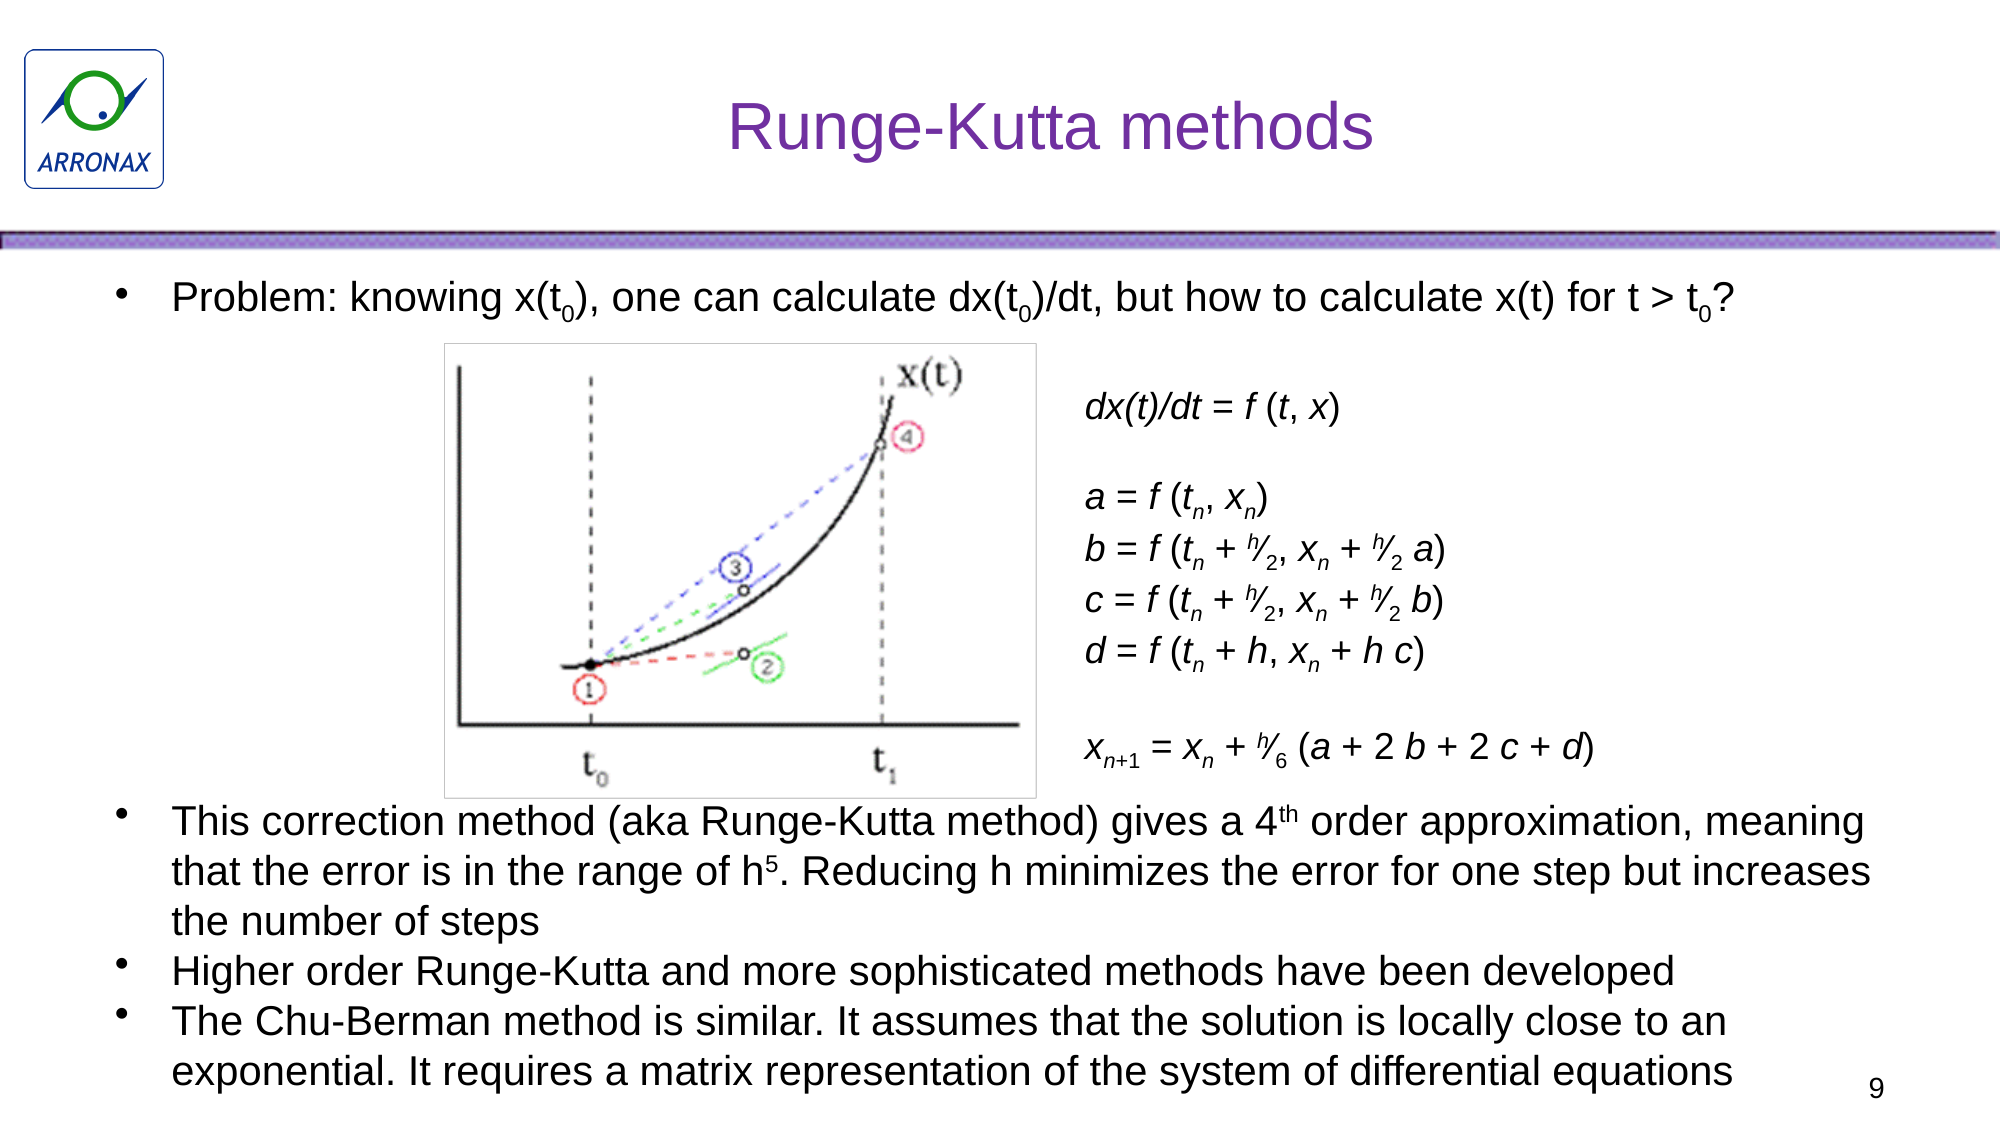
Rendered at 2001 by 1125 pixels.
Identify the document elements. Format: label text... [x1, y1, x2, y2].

picture [24, 49, 164, 189]
text_box dx(t)/dt = f (t, x) a = f (tn, xn) b = f (tn + h⁄2, xn + h⁄2 a) c = f (tn + h⁄2, xn + h⁄2 b) d = f (tn + h, xn + h c) xn+1 = xn + h⁄6 (a + 2 b + 2 c + d) [1070, 374, 1621, 781]
picture [443, 341, 1038, 801]
title Runge-Kutta methods [202, 45, 1900, 200]
slide_number 9 [1433, 1061, 1901, 1113]
picture [0, 225, 2000, 263]
list Problem: knowing x(t0), one can calculate dx(t0)/dt, but how to calculate x(t) for t > t0? This correction method (aka Runge-Kutta method) gives a 4th order approximation, meaning that the error is in the range of h5. Reducing h minimizes the error for one step but increases the number of steps Higher order Runge-Kutta and more sophisticated methods have been developed The Chu-Berman method is similar. It assumes that the solution is locally close to an exponential. It requires a matrix representation of the system of differential equations [99, 262, 1900, 1005]
